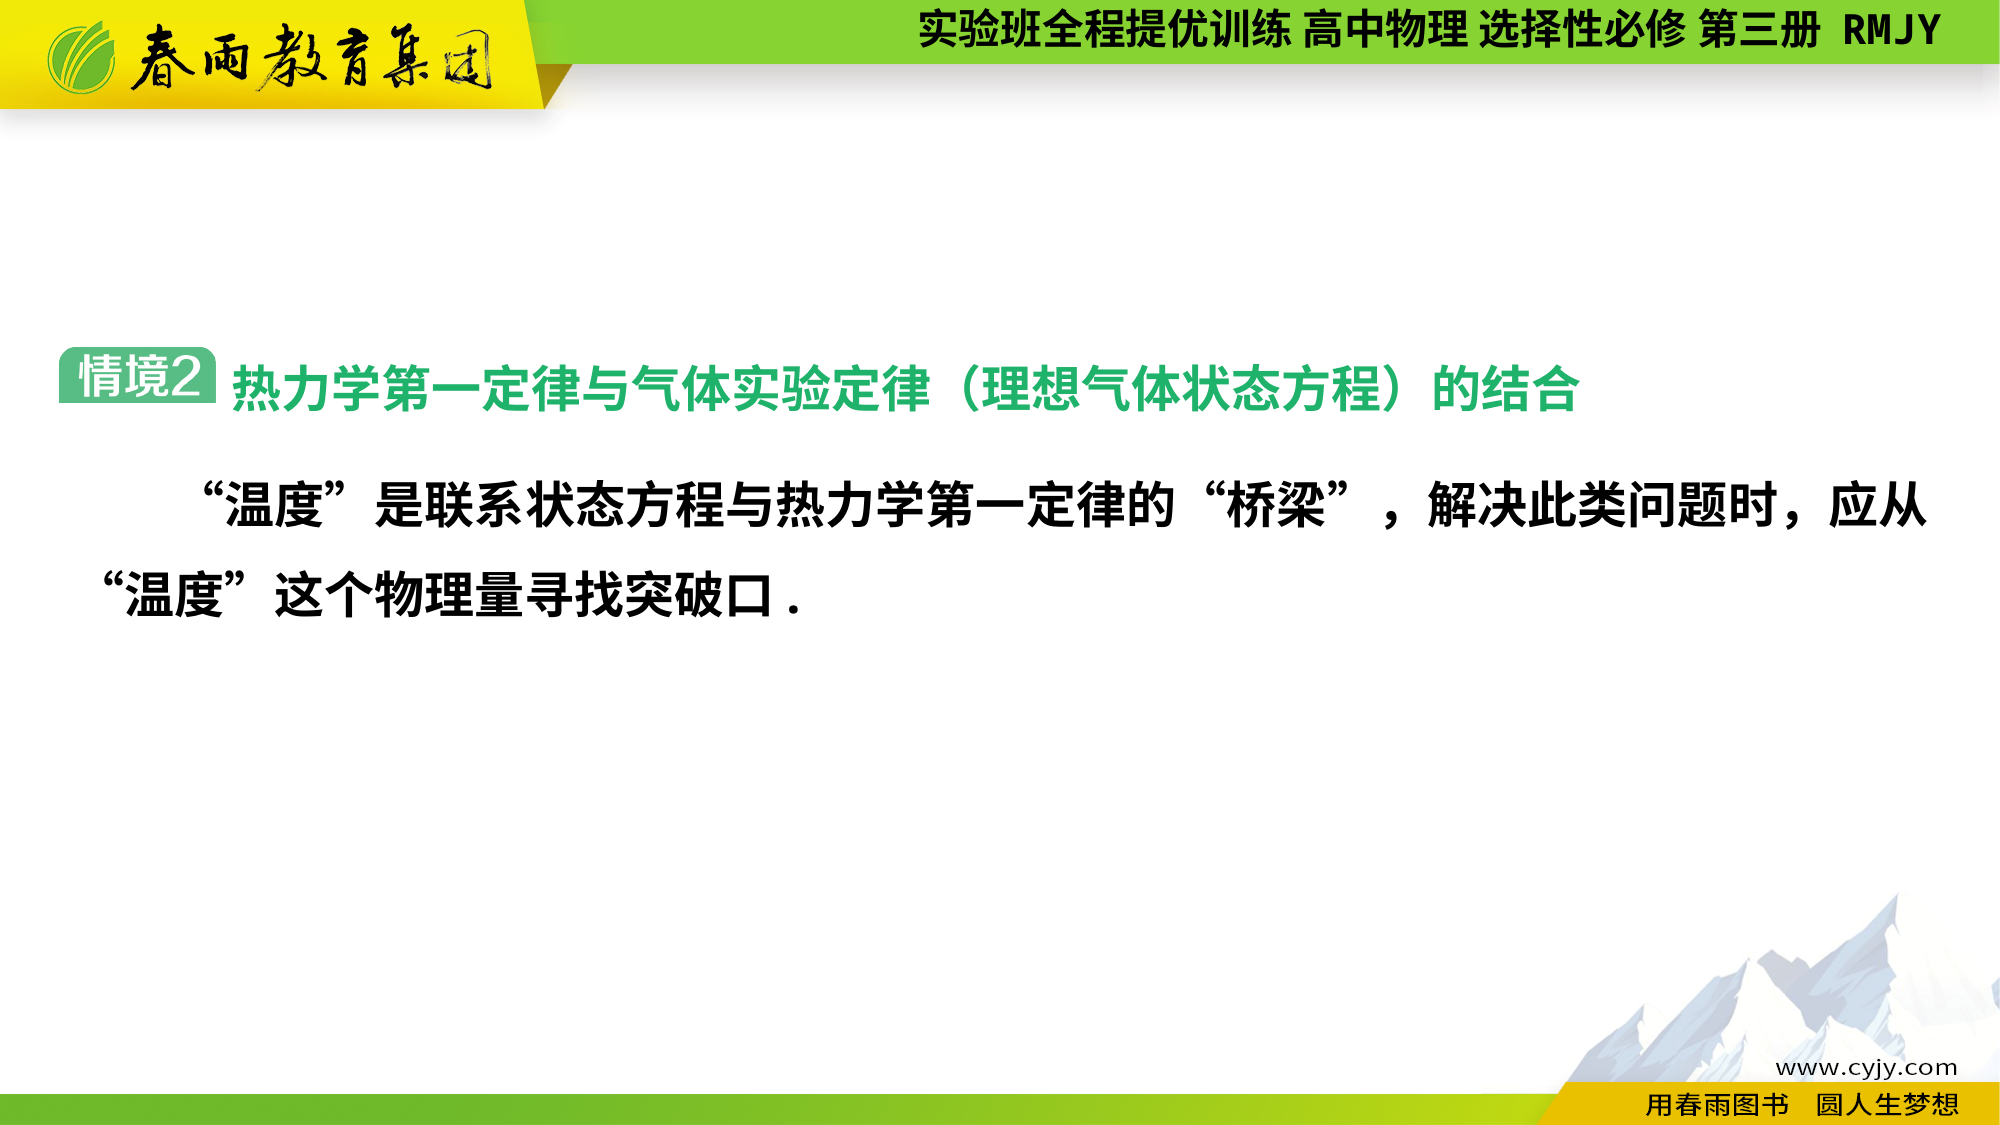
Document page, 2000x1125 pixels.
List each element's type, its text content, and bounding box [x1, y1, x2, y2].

list “温度”是联系状态方程与热力学第一定律的“桥梁”，解决此类问题时，应从“温度”这个物理量寻找突破口. [59, 436, 1944, 622]
picture [0, 0, 2000, 1125]
text_box 热力学第一定律与气体实验定律（理想气体状态方程）的结合 [216, 320, 1944, 426]
